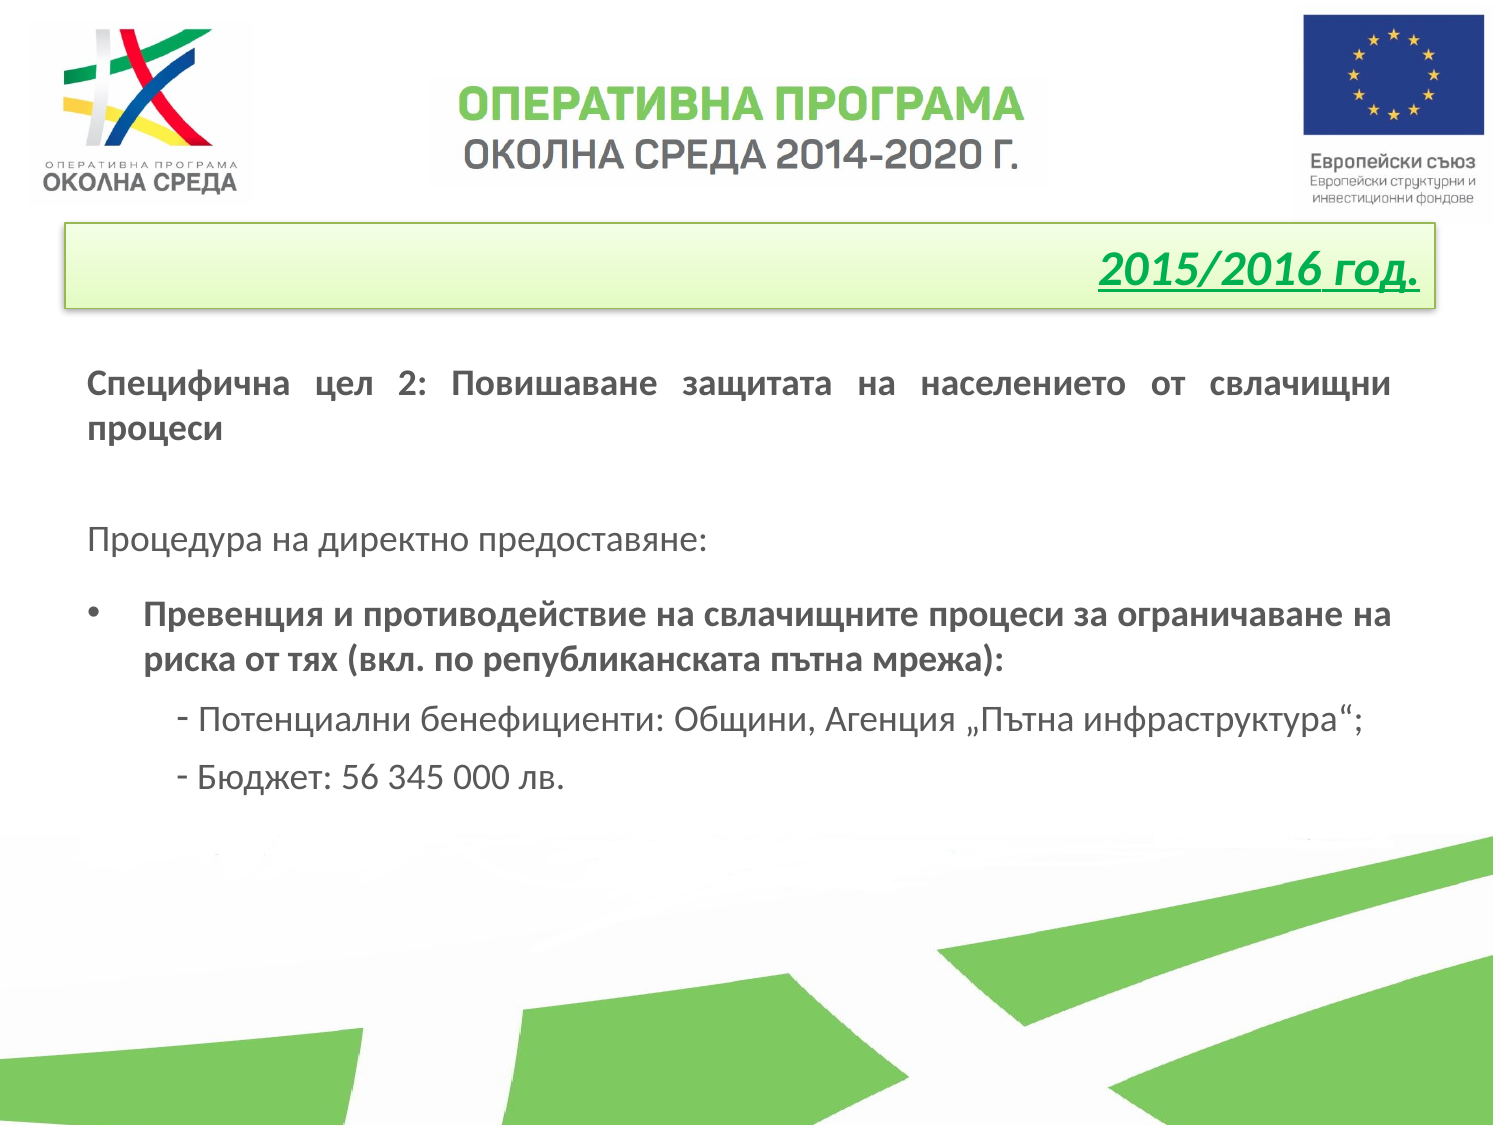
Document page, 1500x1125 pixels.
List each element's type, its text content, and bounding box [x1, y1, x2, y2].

picture [28, 21, 254, 206]
list Процедура на директно предоставяне: Превенция и противодействие на свлачищните процеси за ограничаване на риска от тях (вкл. по републиканската пътна мрежа): Потенциални бенефициенти: Oбщини, Агенция „Пътна инфраструктура“; Бюджет: 56 345 000 лв. [71, 480, 1407, 832]
picture [0, 833, 1493, 1125]
text_box Специфична цел 2: Повишаване защитата на населението от свлачищни процеси [71, 326, 1407, 480]
picture [429, 77, 1049, 186]
title 2015/2016 год. [64, 222, 1436, 309]
picture [1293, 3, 1493, 224]
